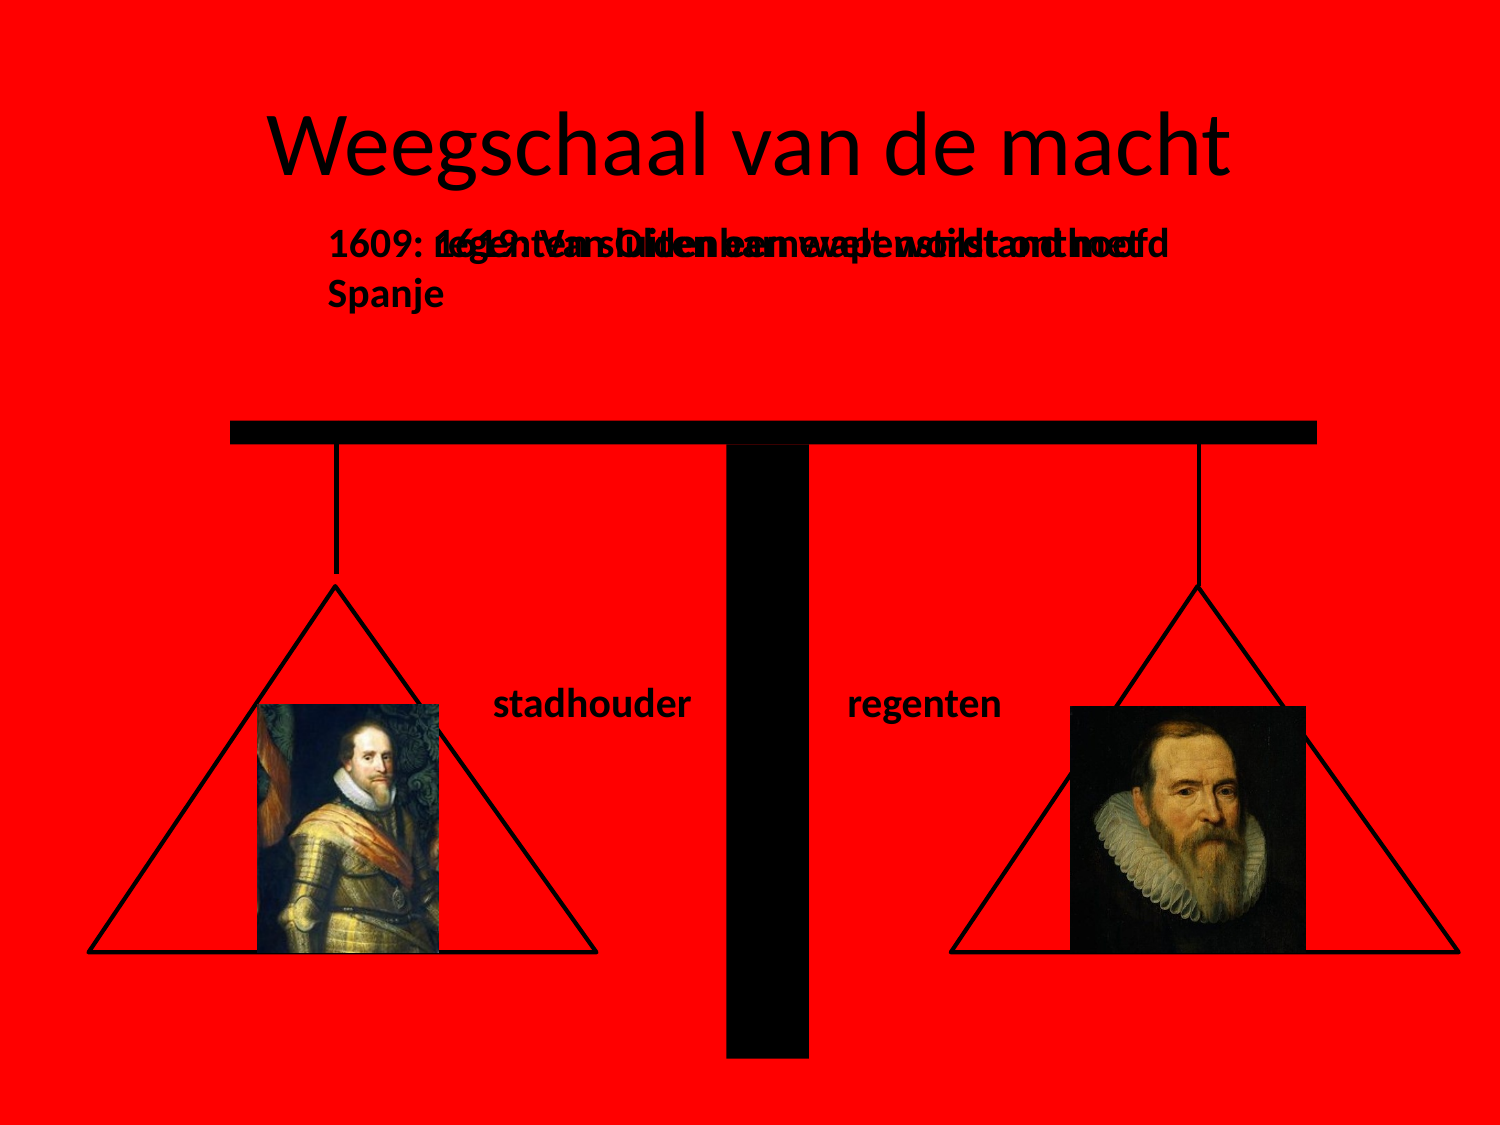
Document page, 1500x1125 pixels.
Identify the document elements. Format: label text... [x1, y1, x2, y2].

picture [1070, 705, 1306, 953]
text_box 1609: regenten sluiten een wapenstilstand met Spanje [312, 208, 1282, 323]
text_box [1115, 587, 1285, 704]
text_box [948, 779, 1066, 955]
picture [257, 703, 440, 953]
text_box [86, 584, 421, 955]
text_box [1310, 741, 1461, 955]
text_box [724, 442, 811, 1061]
text_box 1619: Van Oldenbarnevelt wordt onthoofd [419, 208, 1199, 273]
title Weegschaal van de macht [75, 45, 1425, 233]
text_box [442, 733, 599, 955]
text_box stadhouder [478, 668, 715, 734]
text_box regenten [832, 668, 1034, 734]
text_box [228, 419, 1319, 446]
